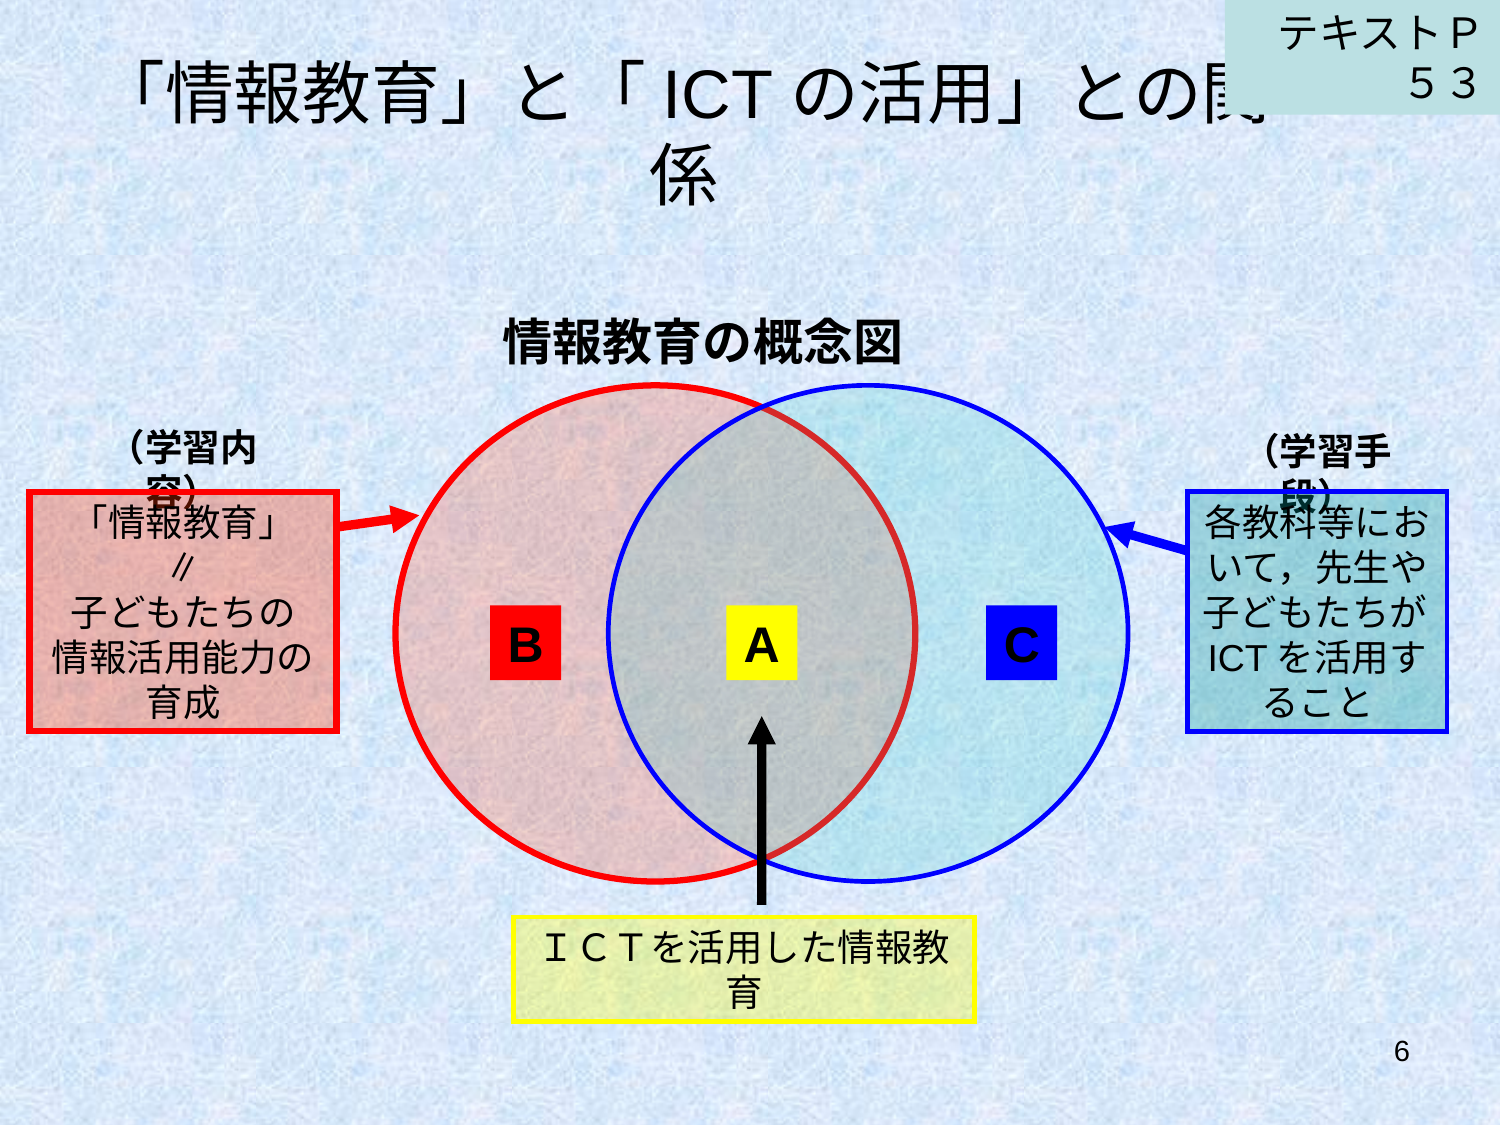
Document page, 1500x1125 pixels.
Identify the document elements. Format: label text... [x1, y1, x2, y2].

text_box テキストＰ５３ [1224, 0, 1500, 115]
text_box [513, 605, 975, 982]
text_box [29, 385, 605, 882]
title 「情報教育」と「ICTの活用」との関係 [64, 66, 1303, 198]
picture [0, 0, 1500, 1125]
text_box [608, 385, 1448, 882]
slide_number 6 [1074, 1024, 1426, 1103]
text_box 情報教育の概念図 [454, 302, 951, 378]
